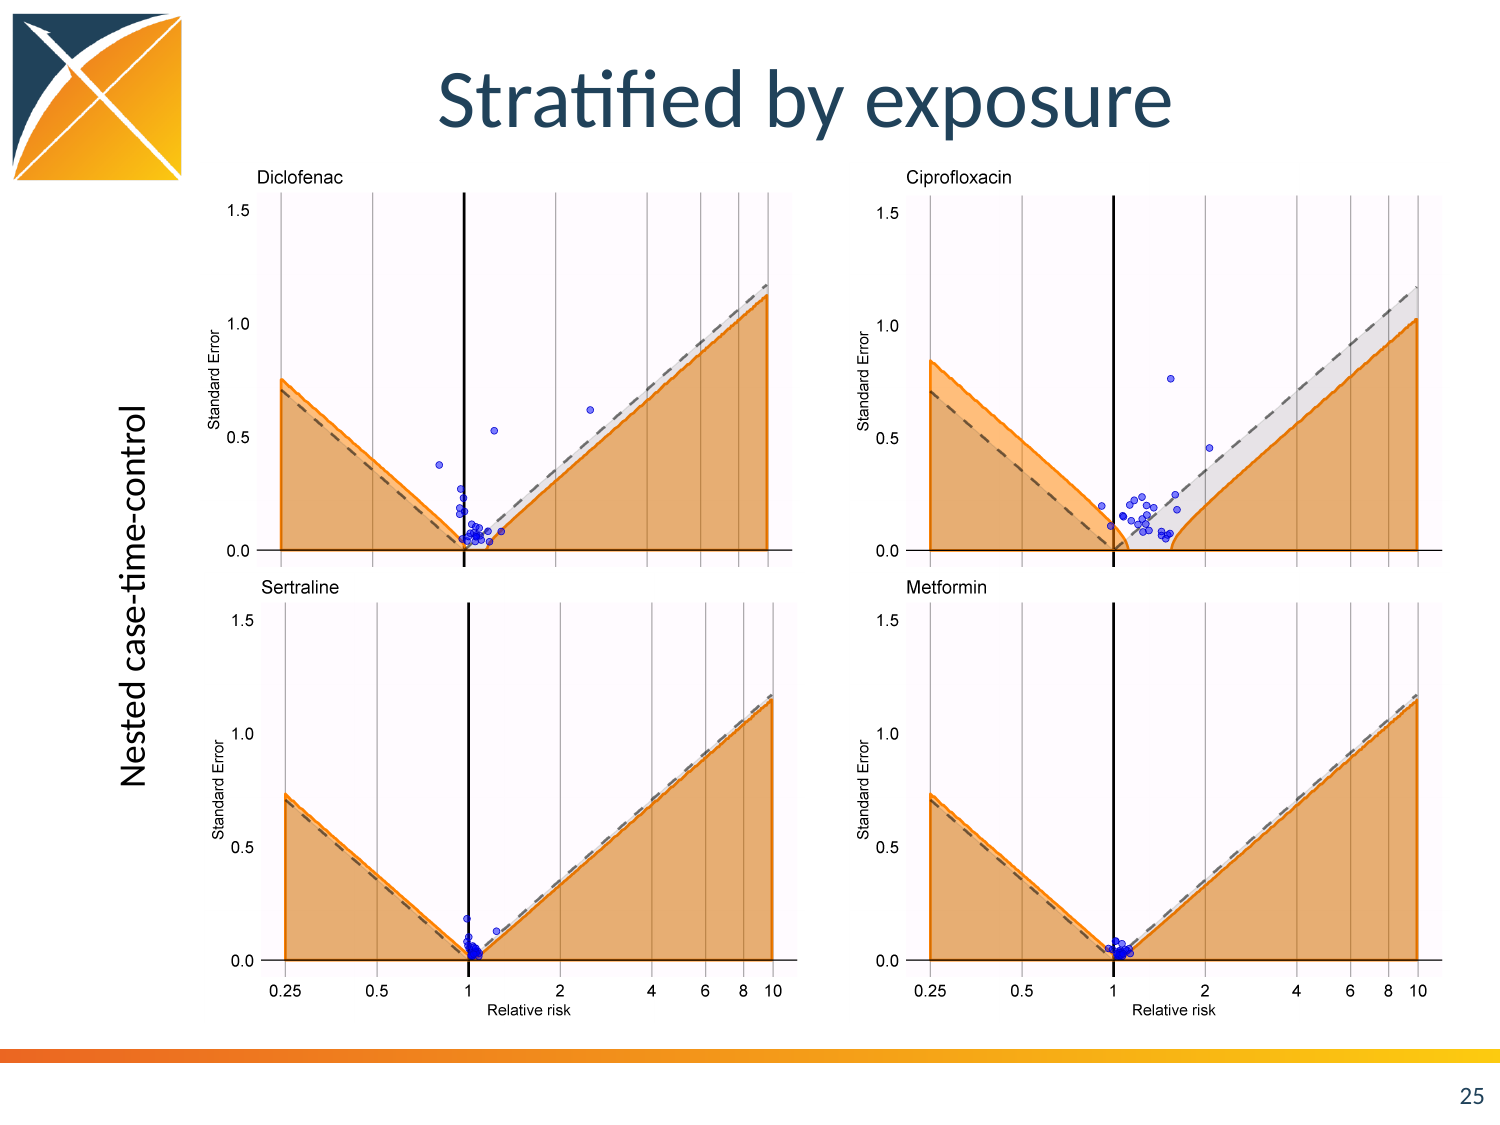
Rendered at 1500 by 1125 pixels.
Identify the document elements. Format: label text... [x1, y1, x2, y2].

picture [849, 162, 1451, 1023]
picture [0, 0, 805, 1023]
slide_number 25 [1149, 1065, 1500, 1125]
title Stratified by exposure [187, 24, 1425, 163]
text_box Nested case-time-control [99, 389, 160, 804]
